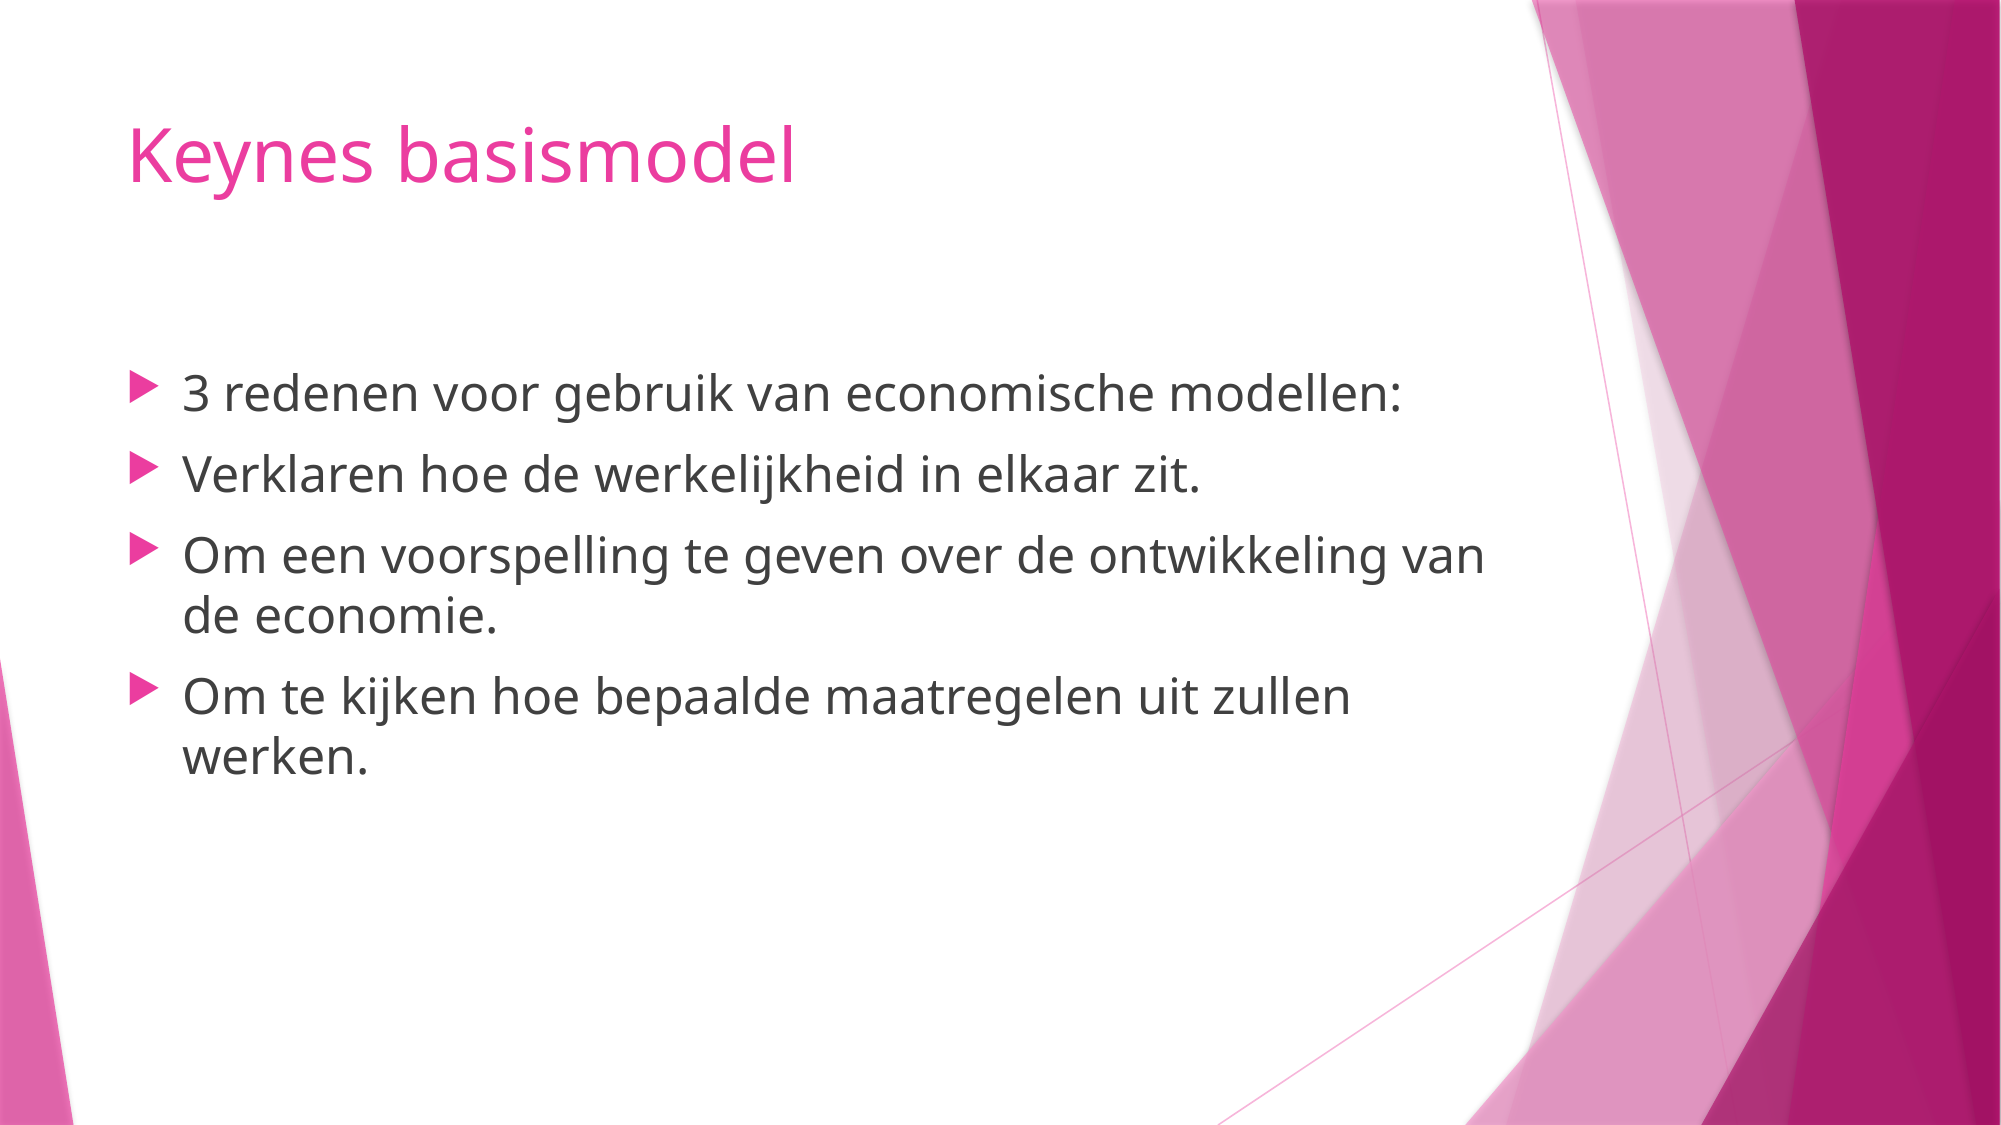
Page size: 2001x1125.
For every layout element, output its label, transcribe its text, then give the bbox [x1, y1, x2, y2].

list 3 redenen voor gebruik van economische modellen: Verklaren hoe de werkelijkheid in elkaar zit. Om een voorspelling te geven over de ontwikkeling van de economie. Om te kijken hoe bepaalde maatregelen uit zullen werken. [111, 354, 1522, 992]
title Keynes basismodel [111, 99, 1522, 317]
